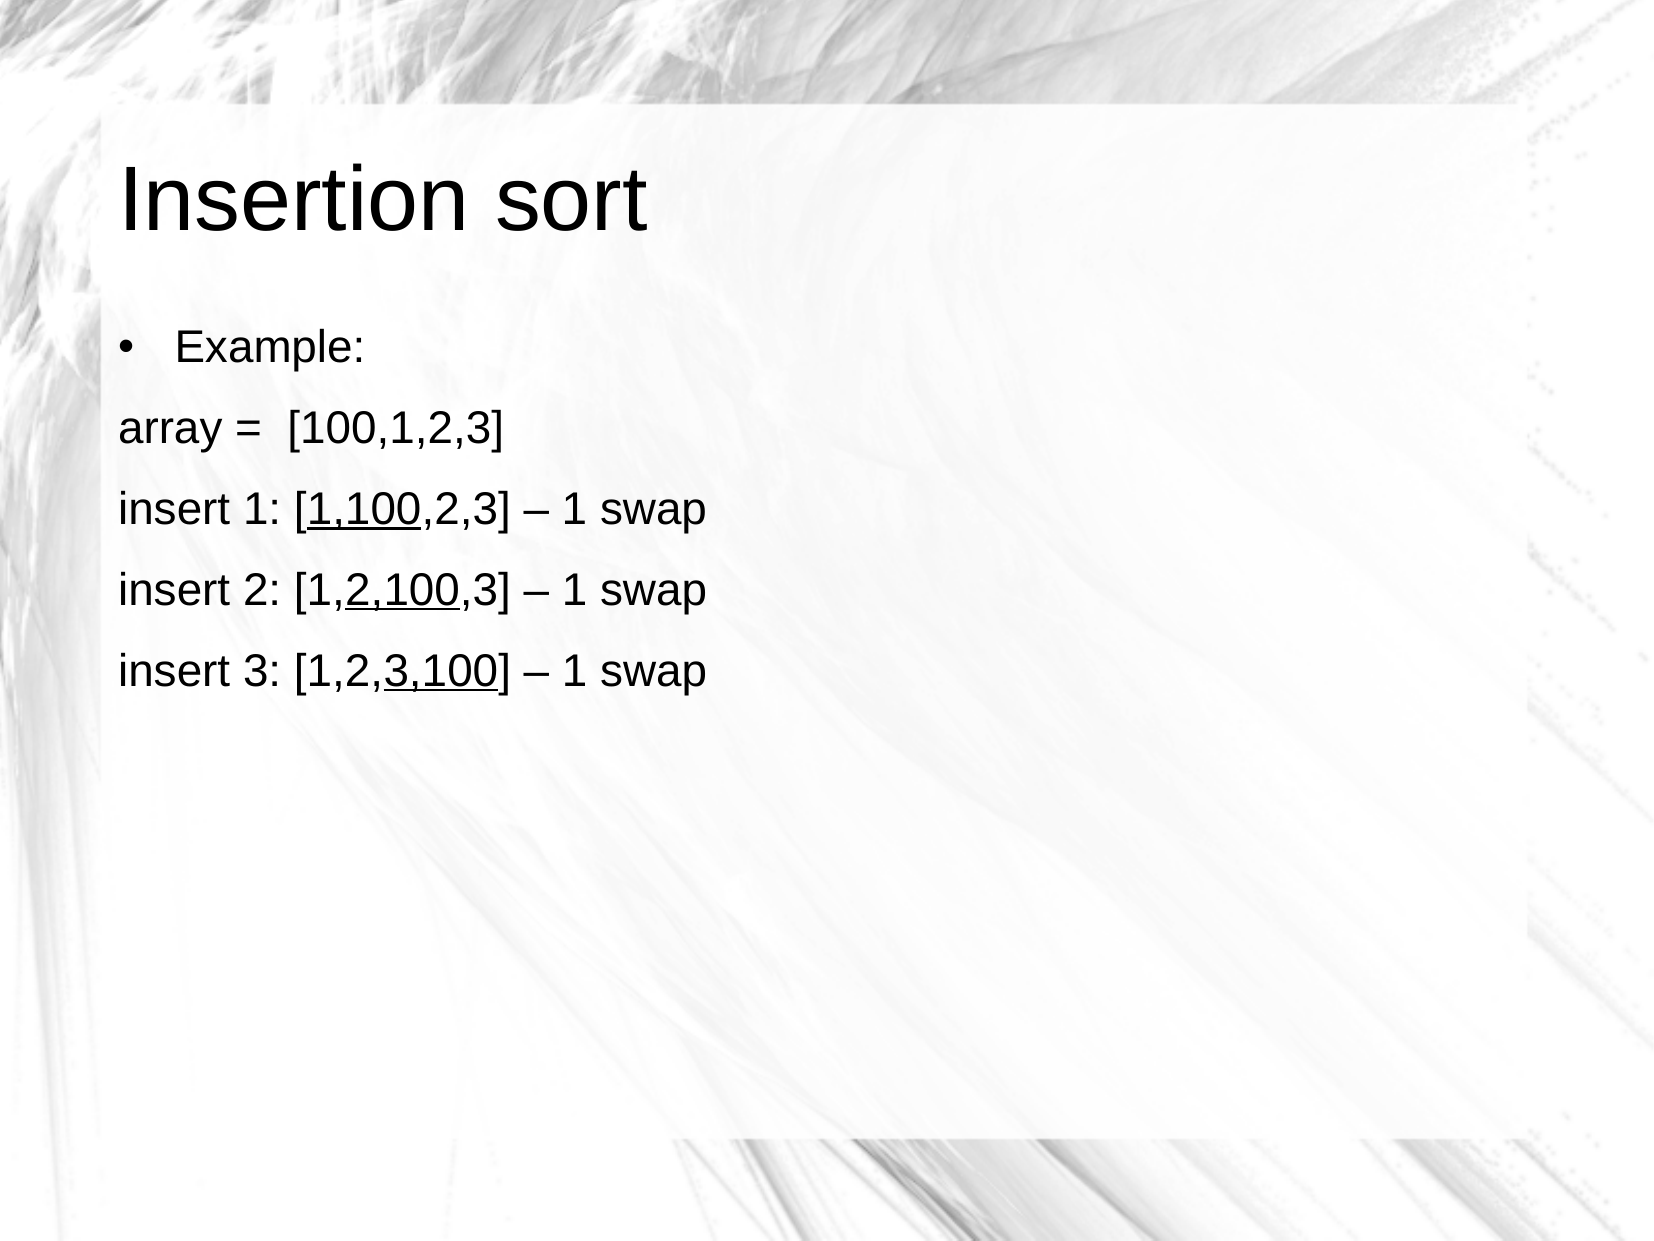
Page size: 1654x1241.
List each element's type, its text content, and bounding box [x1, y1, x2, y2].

picture [0, 0, 1654, 1241]
list Example: array = [100,1,2,3] insert 1: [1,100,2,3] – 1 swap insert 2: [1,2,100,3] – 1 swap insert 3: [1,2,3,100] – 1 swap [118, 319, 1571, 1109]
title Insertion sort [118, 112, 1506, 281]
